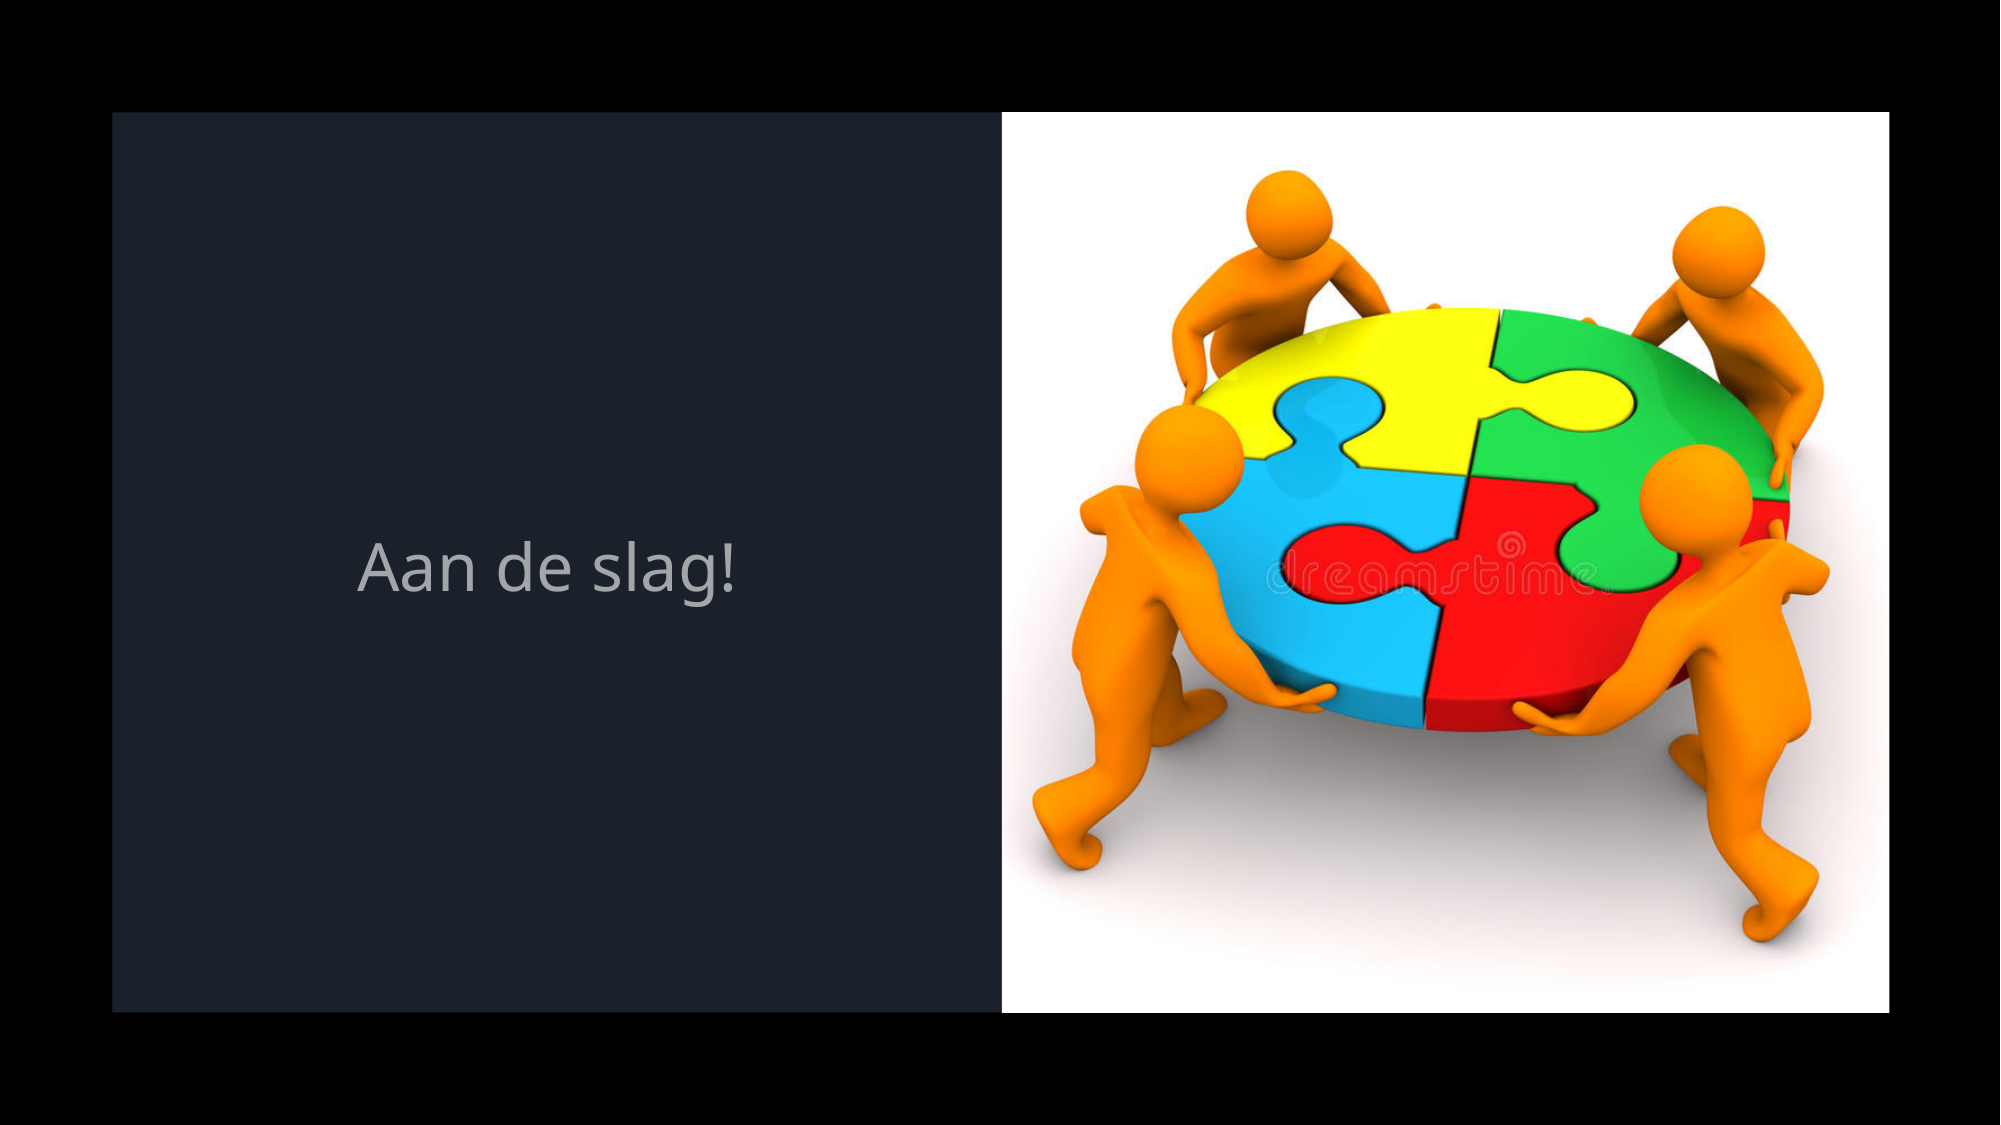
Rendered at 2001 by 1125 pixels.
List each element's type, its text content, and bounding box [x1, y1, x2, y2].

text_box [111, 111, 1003, 1013]
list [1001, 112, 1890, 1013]
text_box [0, 0, 2000, 1125]
title Aan de slag! [237, 206, 858, 614]
